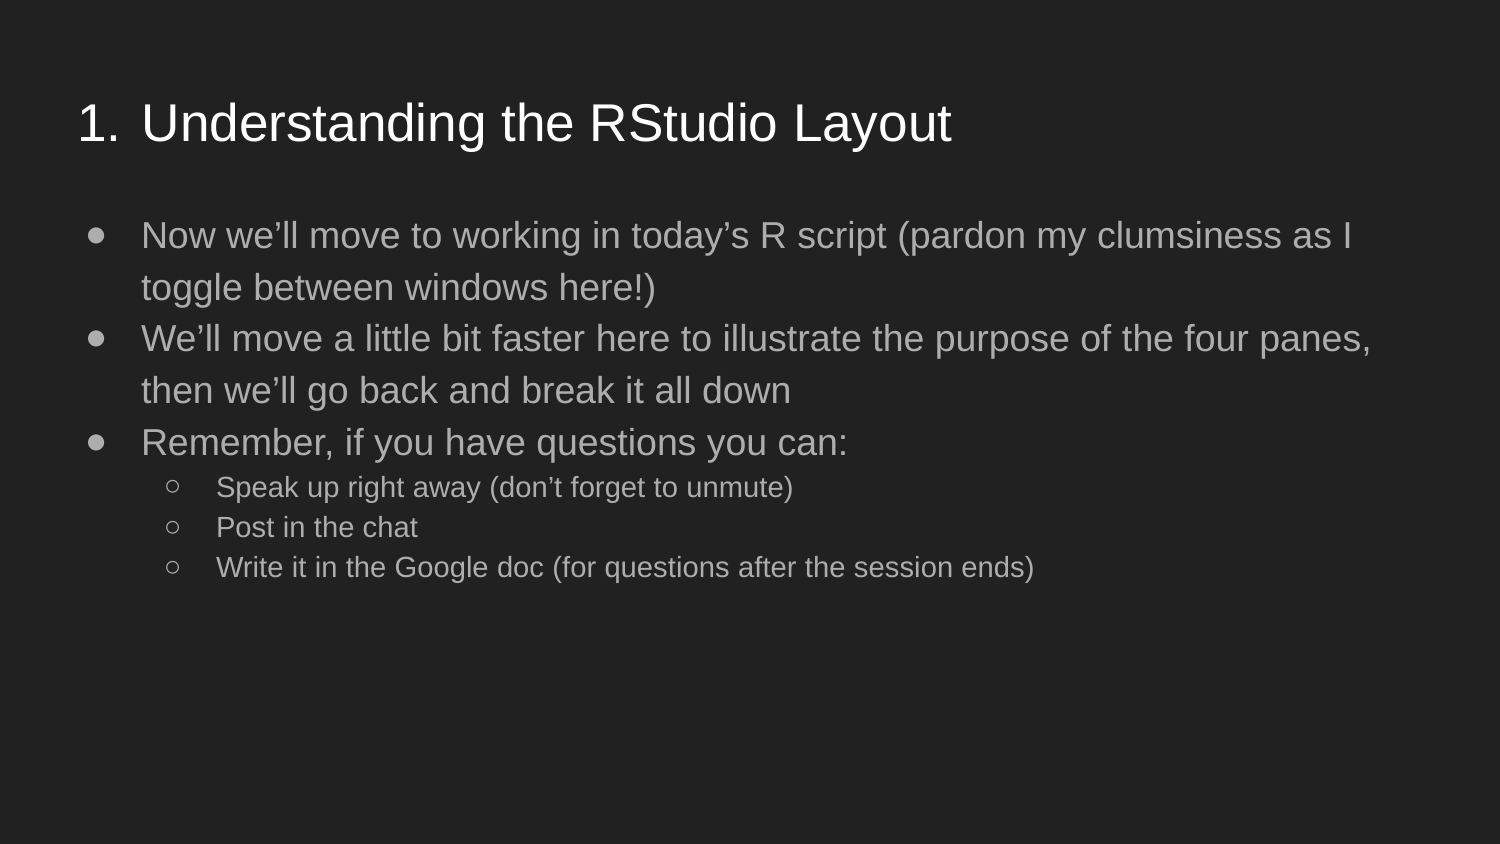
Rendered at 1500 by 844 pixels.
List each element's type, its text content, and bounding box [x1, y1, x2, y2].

title Understanding the RStudio Layout [51, 72, 1449, 167]
list Now we’ll move to working in today’s R script (pardon my clumsiness as I toggle between windows here!) We’ll move a little bit faster here to illustrate the purpose of the four panes, then we’ll go back and break it all down Remember, if you have questions you can: Speak up right away (don’t forget to unmute) Post in the chat Write it in the Google doc (for questions after the session ends) [51, 189, 1449, 750]
